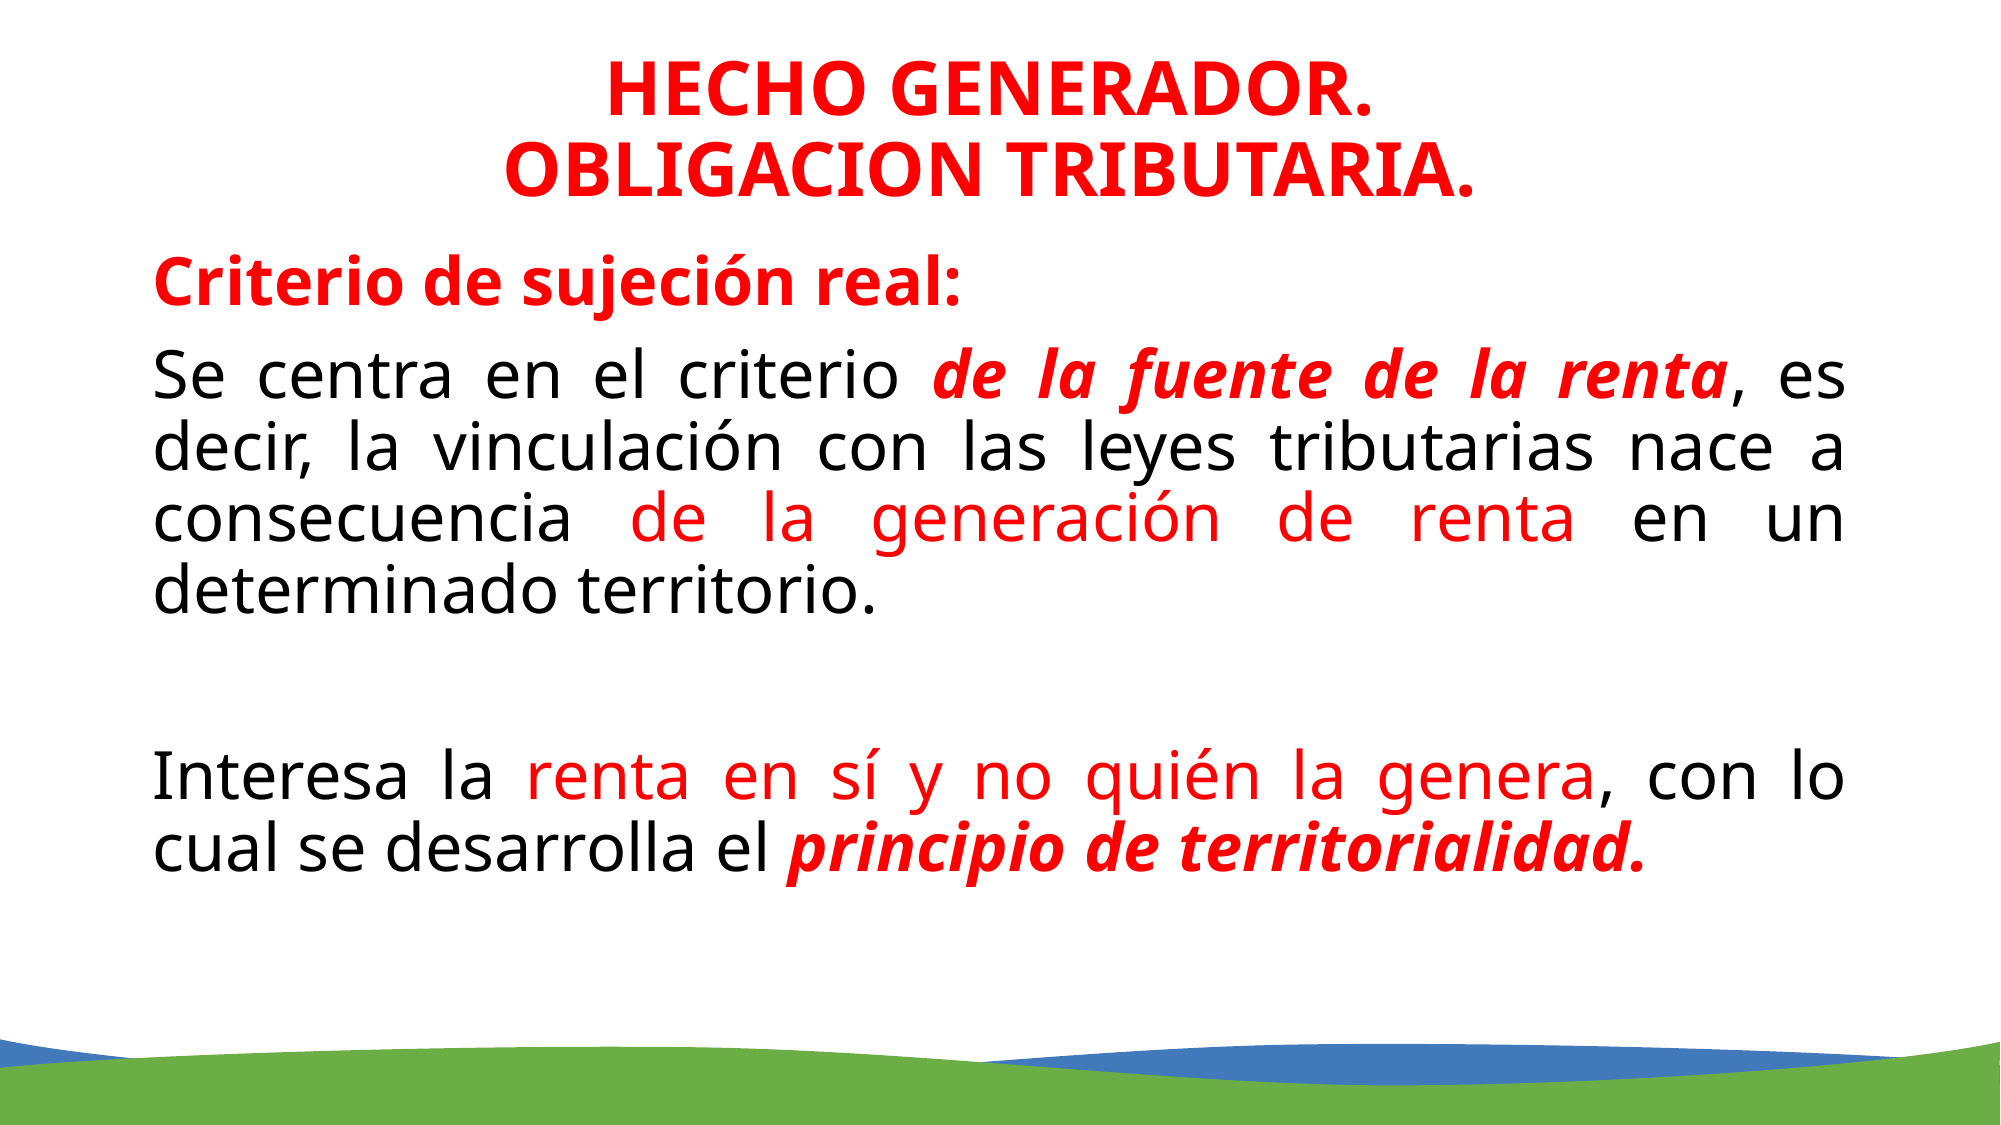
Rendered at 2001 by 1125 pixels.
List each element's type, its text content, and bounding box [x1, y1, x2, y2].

title HECHO GENERADOR. OBLIGACION TRIBUTARIA. [137, 59, 1863, 204]
list Criterio de sujeción real: Se centra en el criterio de la fuente de la renta, es decir, la vinculación con las leyes tributarias nace a consecuencia de la generación de renta en un determinado territorio. Interesa la renta en sí y no quién la genera, con lo cual se desarrolla el principio de territorialidad. [137, 240, 1863, 955]
